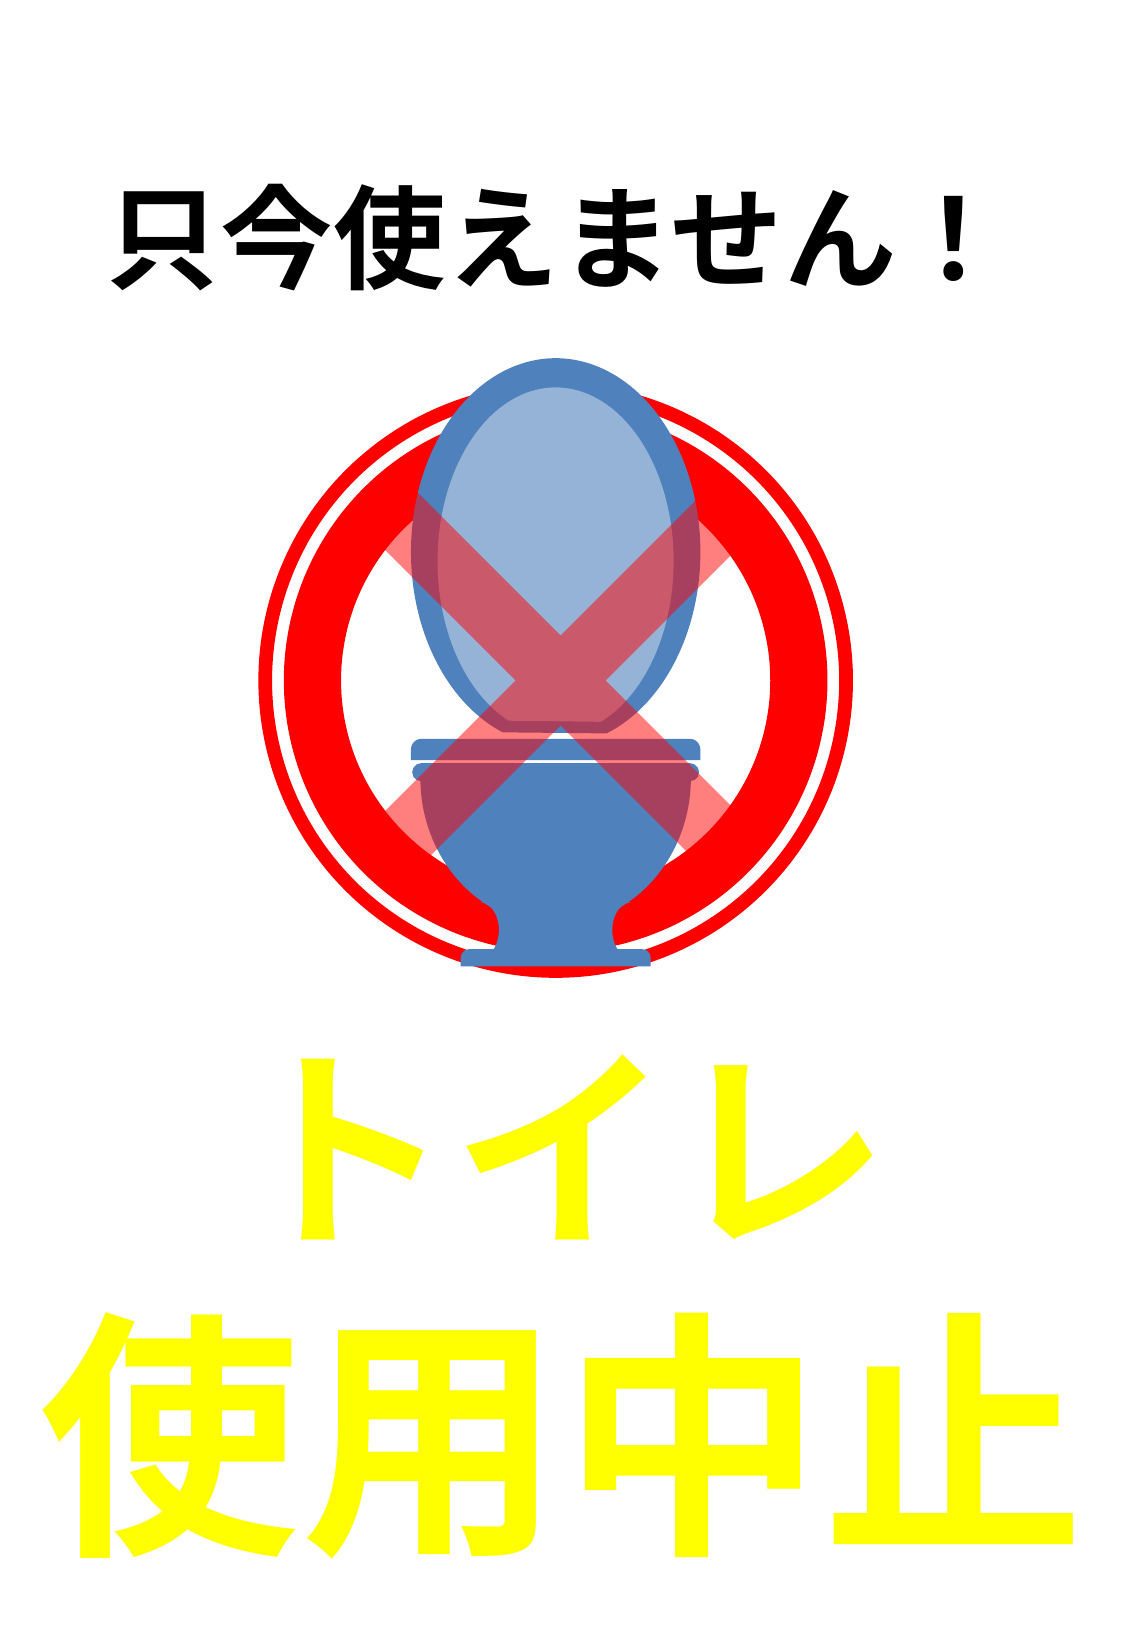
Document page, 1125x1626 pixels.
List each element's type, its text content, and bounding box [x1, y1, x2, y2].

text_box トイレ 使用中止 [0, 1006, 1125, 1594]
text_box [240, 357, 882, 1002]
text_box 只今使えません！ [0, 160, 1125, 311]
